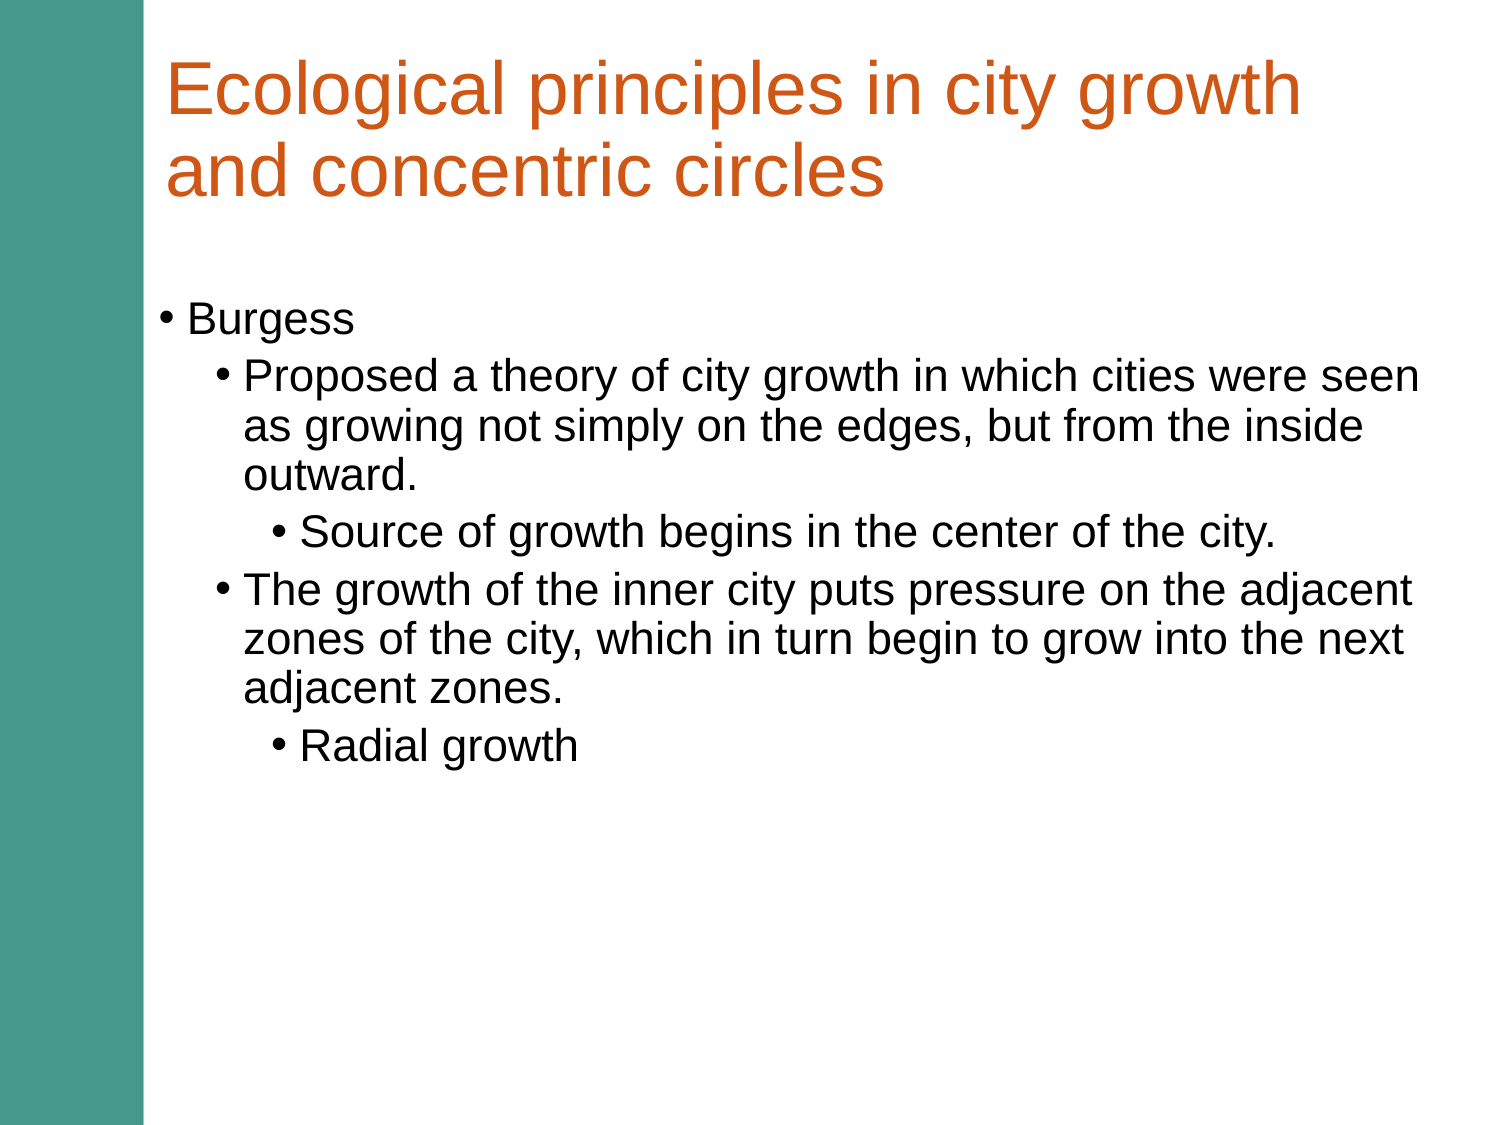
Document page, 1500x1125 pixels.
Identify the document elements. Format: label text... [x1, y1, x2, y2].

title Ecological principles in city growth and concentric circles [150, 50, 1438, 213]
list Burgess Proposed a theory of city growth in which cities were seen as growing not simply on the edges, but from the inside outward. Source of growth begins in the center of the city. The growth of the inner city puts pressure on the adjacent zones of the city, which in turn begin to grow into the next adjacent zones. Radial growth [143, 287, 1438, 1002]
picture [0, 0, 1500, 1125]
